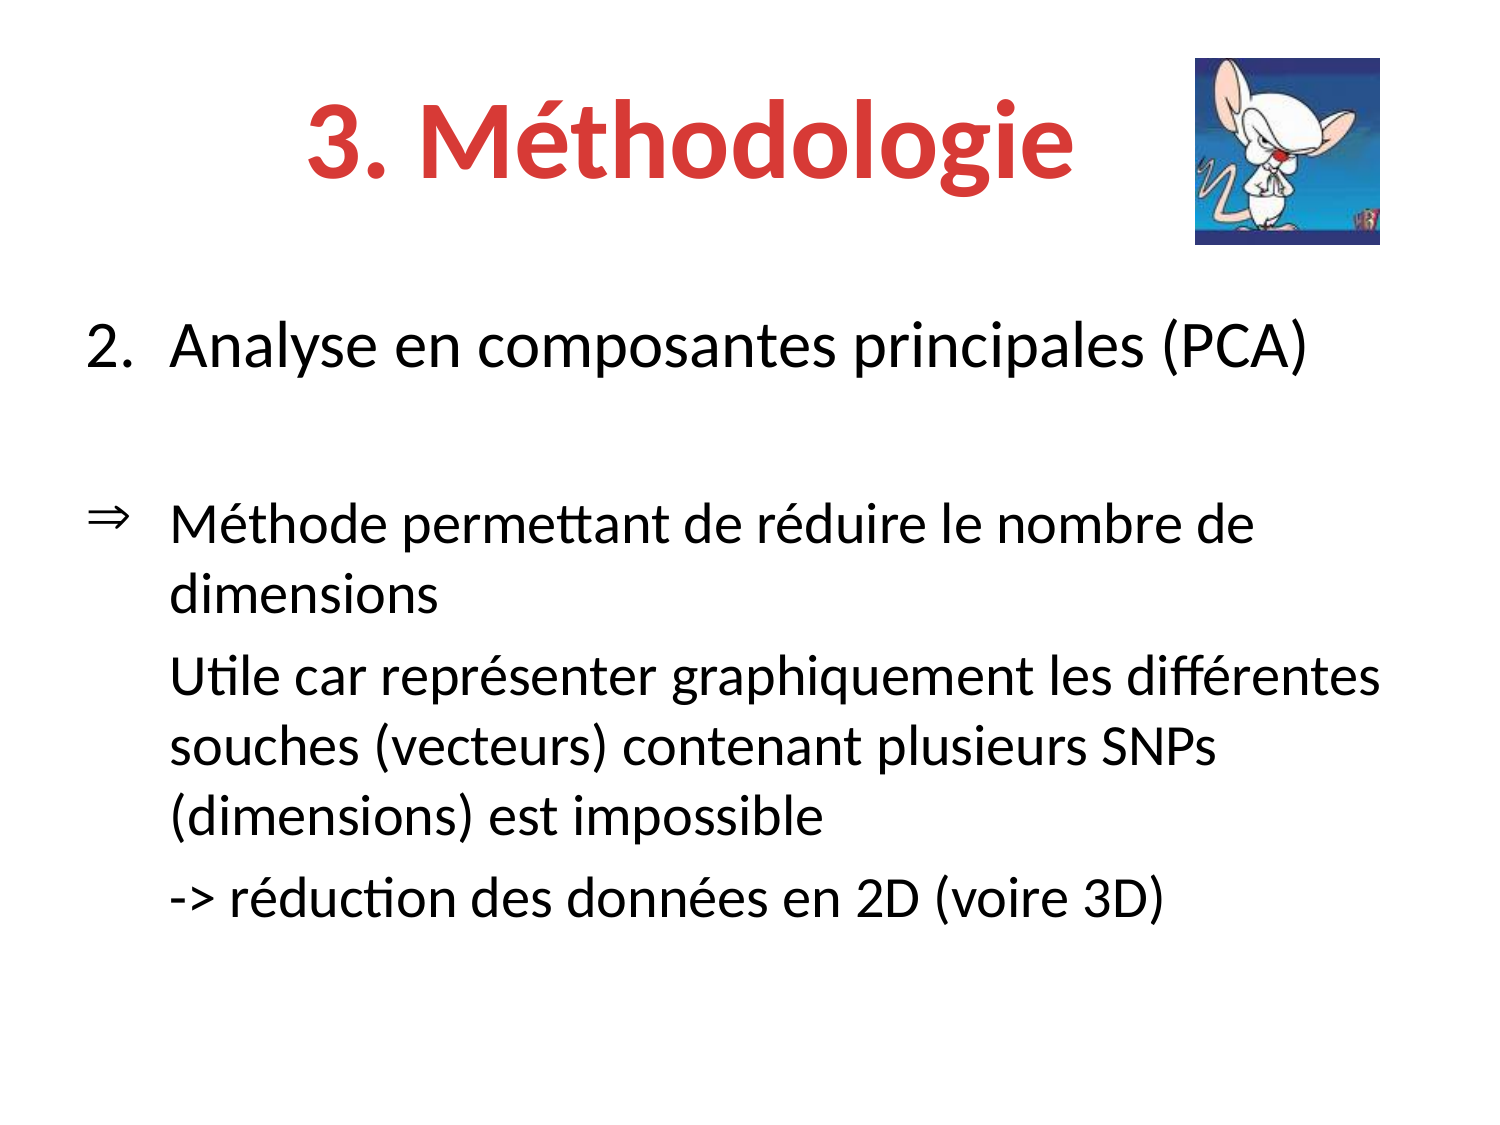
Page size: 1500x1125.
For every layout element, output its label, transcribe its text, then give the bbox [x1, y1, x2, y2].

picture [1195, 58, 1380, 245]
list Analyse en composantes principales (PCA) Méthode permettant de réduire le nombre de dimensions Utile car représenter graphiquement les différentes souches (vecteurs) contenant plusieurs SNPs (dimensions) est impossible -> réduction des données en 2D (voire 3D) [70, 292, 1421, 1036]
text_box 3. Méthodologie [288, 58, 1093, 209]
